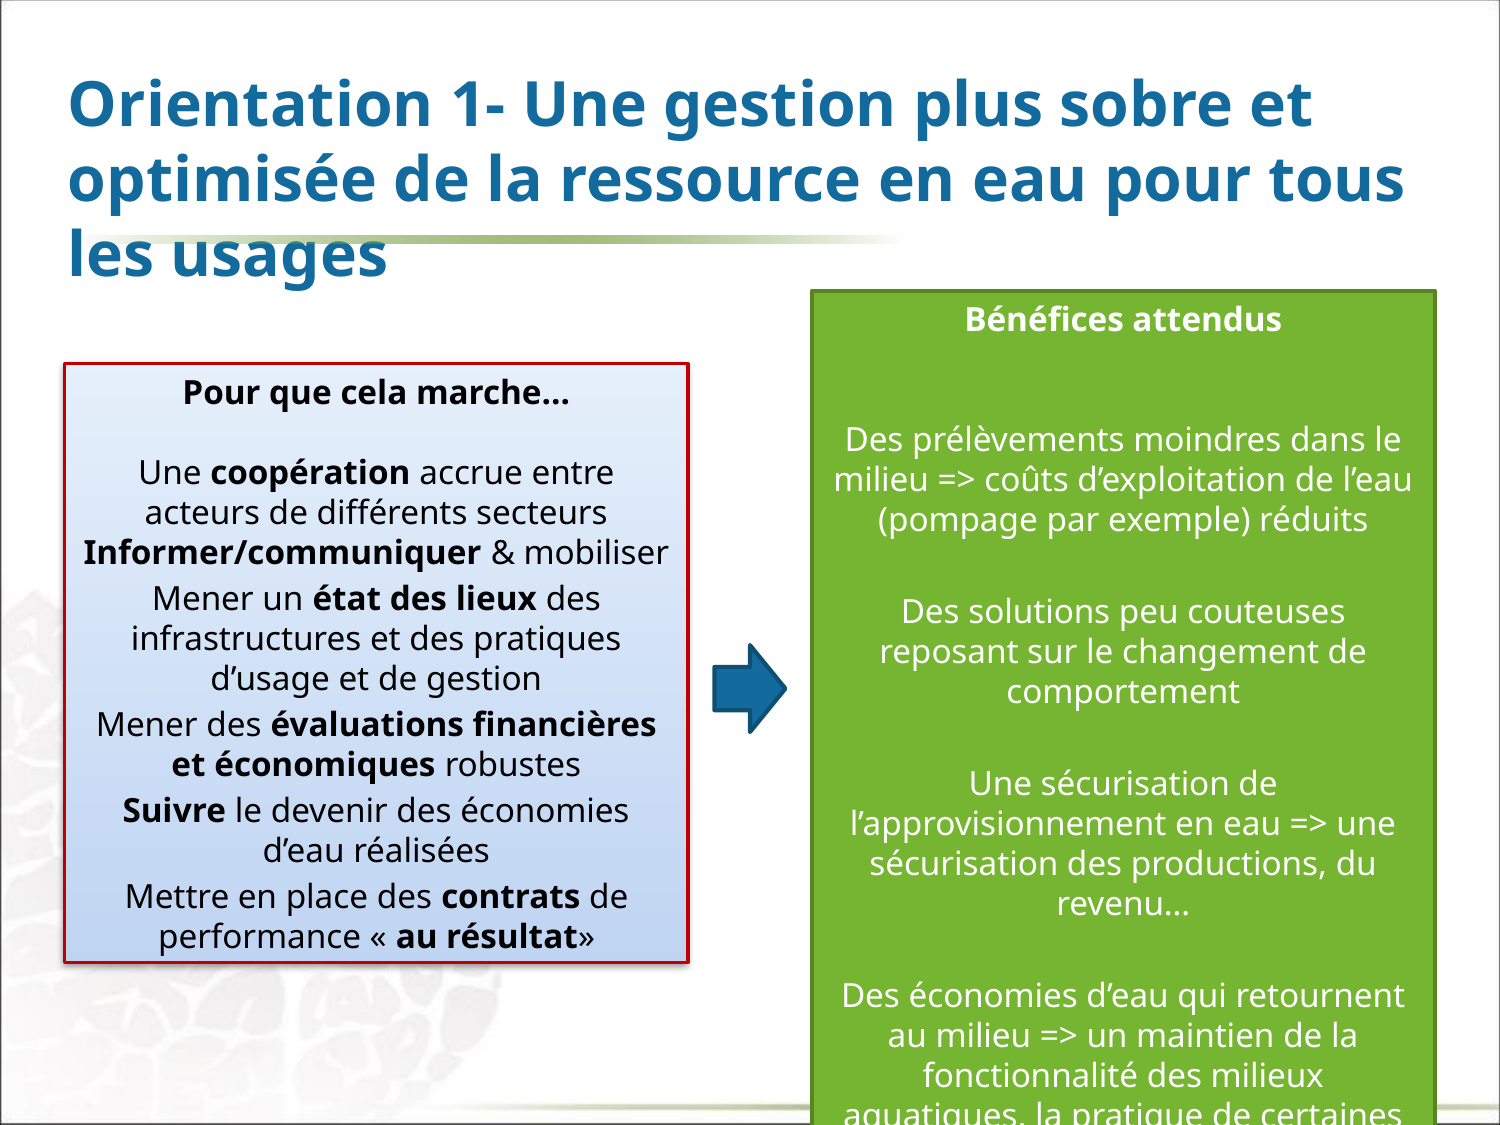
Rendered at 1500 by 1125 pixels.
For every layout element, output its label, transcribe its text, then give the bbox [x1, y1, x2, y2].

text_box [712, 643, 787, 735]
text_box Pour que cela marche… Une coopération accrue entre acteurs de différents secteurs Informer/communiquer & mobiliser Mener un état des lieux des infrastructures et des pratiques d’usage et de gestion Mener des évaluations financières et économiques robustes Suivre le devenir des économies d’eau réalisées Mettre en place des contrats de performance « au résultat» [64, 363, 689, 963]
picture [0, 0, 1500, 1125]
picture [70, 235, 904, 244]
text_box Bénéfices attendus Des prélèvements moindres dans le milieu => coûts d’exploitation de l’eau (pompage par exemple) réduits Des solutions peu couteuses reposant sur le changement de comportement Une sécurisation de l’approvisionnement en eau => une sécurisation des productions, du revenu… Des économies d’eau qui retournent au milieu => un maintien de la fonctionnalité des milieux aquatiques, la pratique de certaines activités nautiques sécurisée [810, 289, 1437, 1125]
text_box Orientation 1- Une gestion plus sobre et optimisée de la ressource en eau pour tous les usages [53, 56, 1459, 297]
